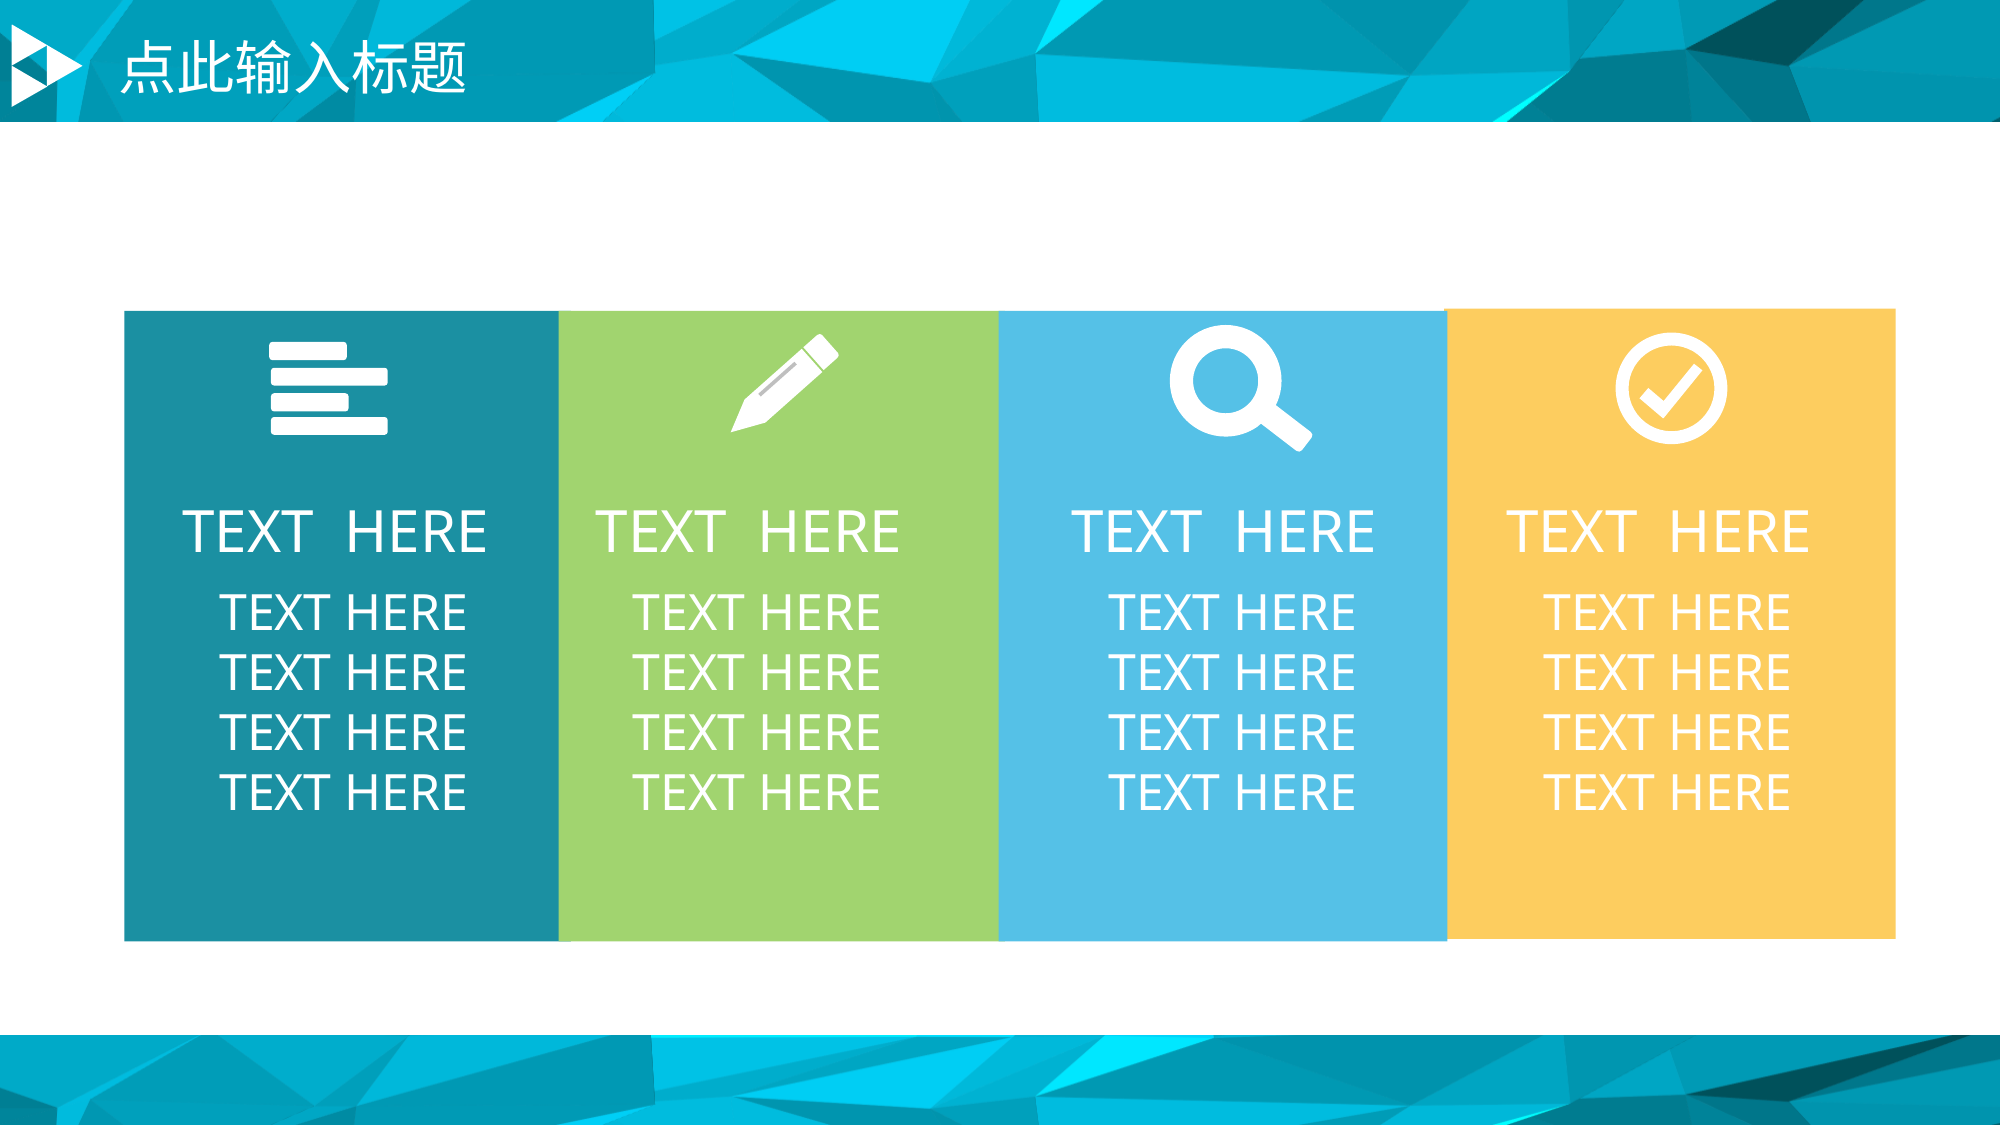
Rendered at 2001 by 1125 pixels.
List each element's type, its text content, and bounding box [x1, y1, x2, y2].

picture [0, 1035, 2000, 1125]
picture [0, 0, 2000, 122]
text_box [1615, 332, 1728, 445]
text_box 点此输入标题 [103, 24, 693, 109]
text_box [713, 372, 847, 404]
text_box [124, 308, 1896, 942]
